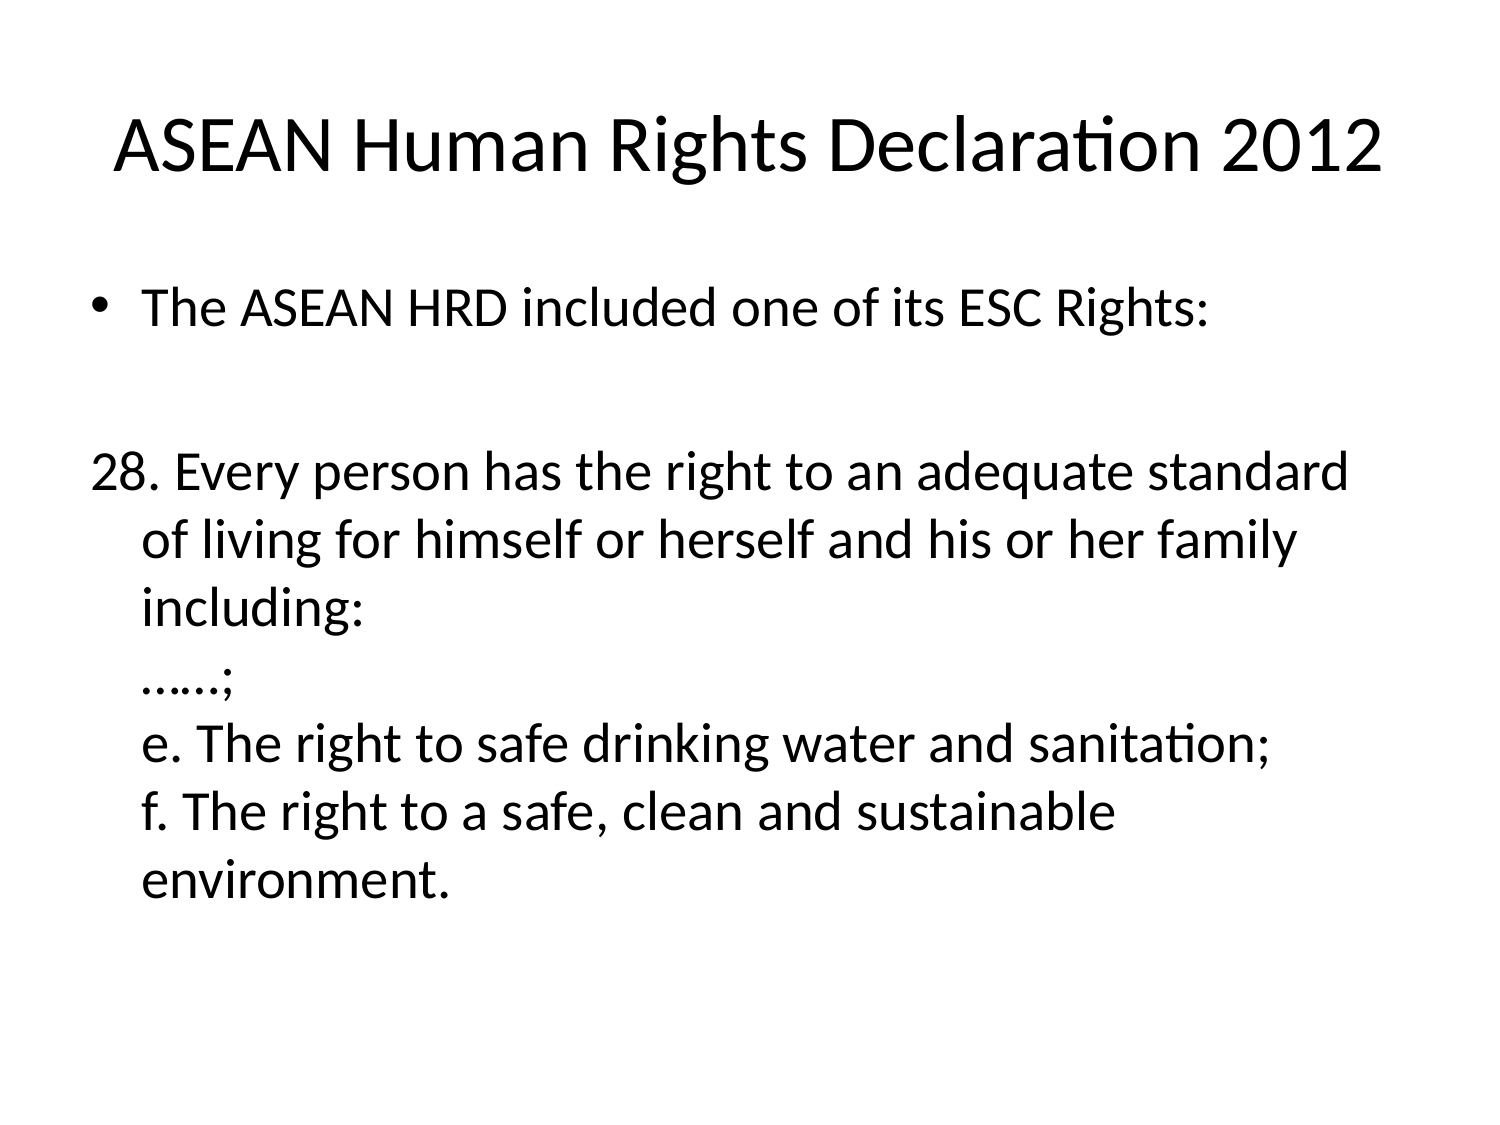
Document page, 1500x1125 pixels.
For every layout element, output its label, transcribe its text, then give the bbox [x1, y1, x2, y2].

list The ASEAN HRD included one of its ESC Rights: 28. Every person has the right to an adequate standard of living for himself or herself and his or her family including: ……; e. The right to safe drinking water and sanitation; f. The right to a safe, clean and sustainable environment. [75, 262, 1425, 1089]
title ASEAN Human Rights Declaration 2012 [75, 45, 1425, 233]
